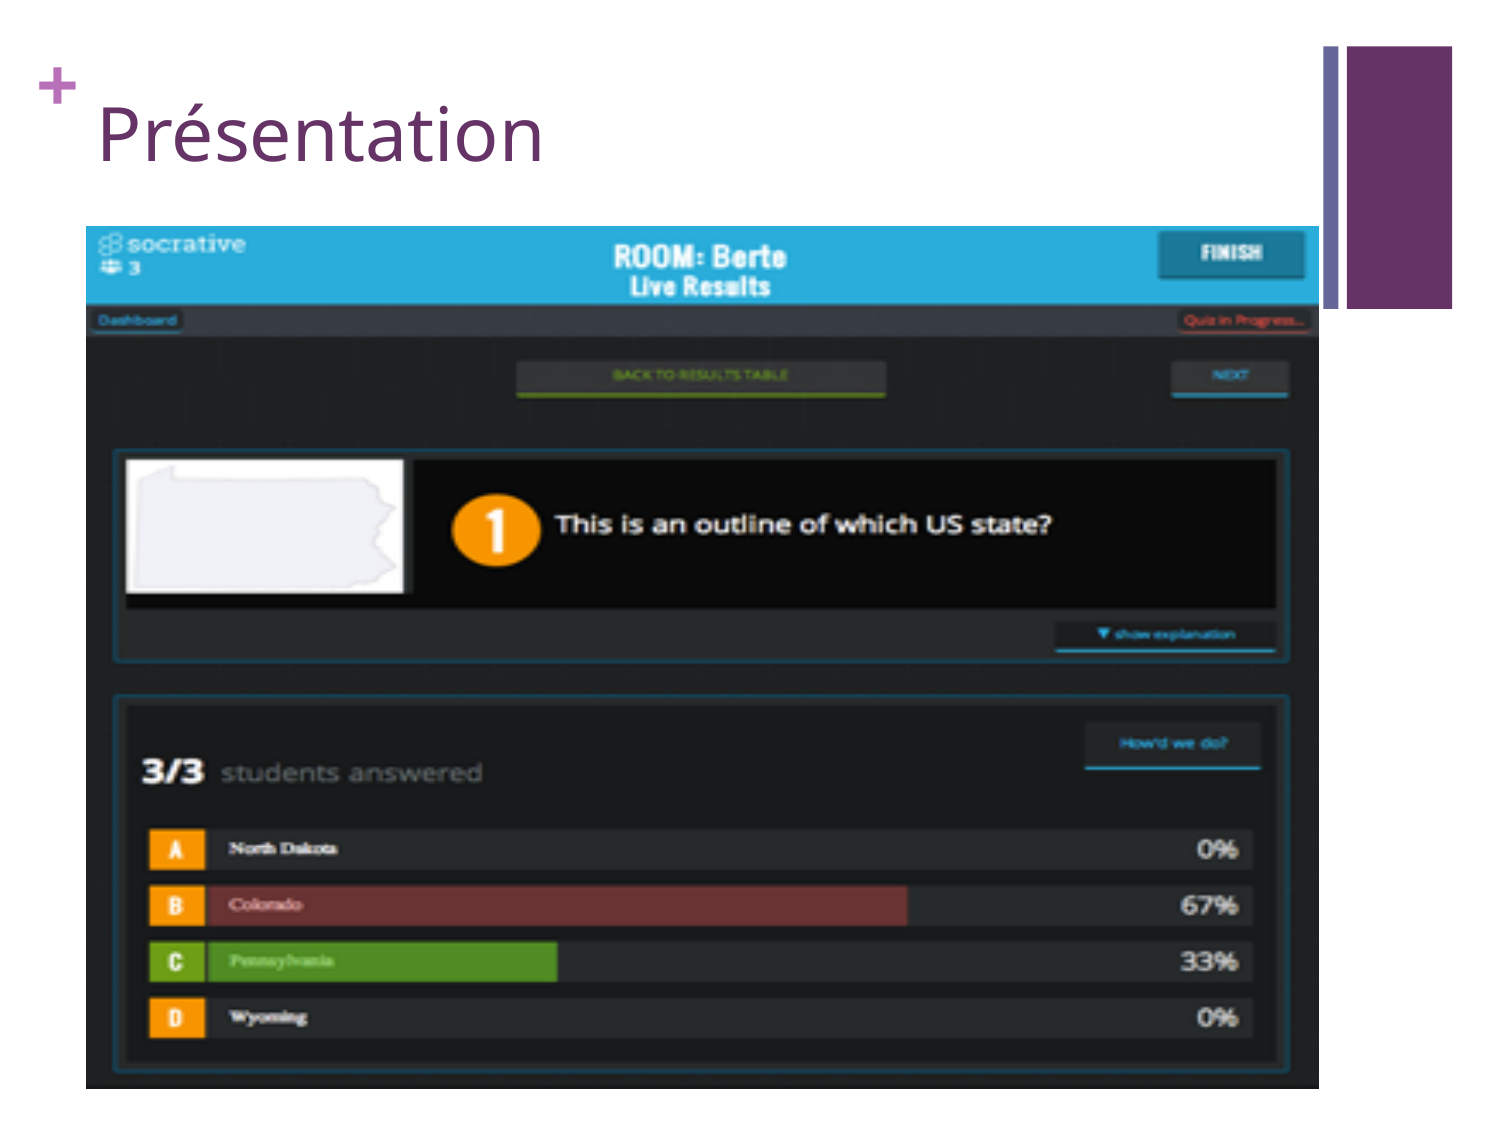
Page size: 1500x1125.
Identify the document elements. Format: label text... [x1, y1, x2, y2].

title Présentation [81, 79, 1322, 224]
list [81, 225, 1322, 1090]
